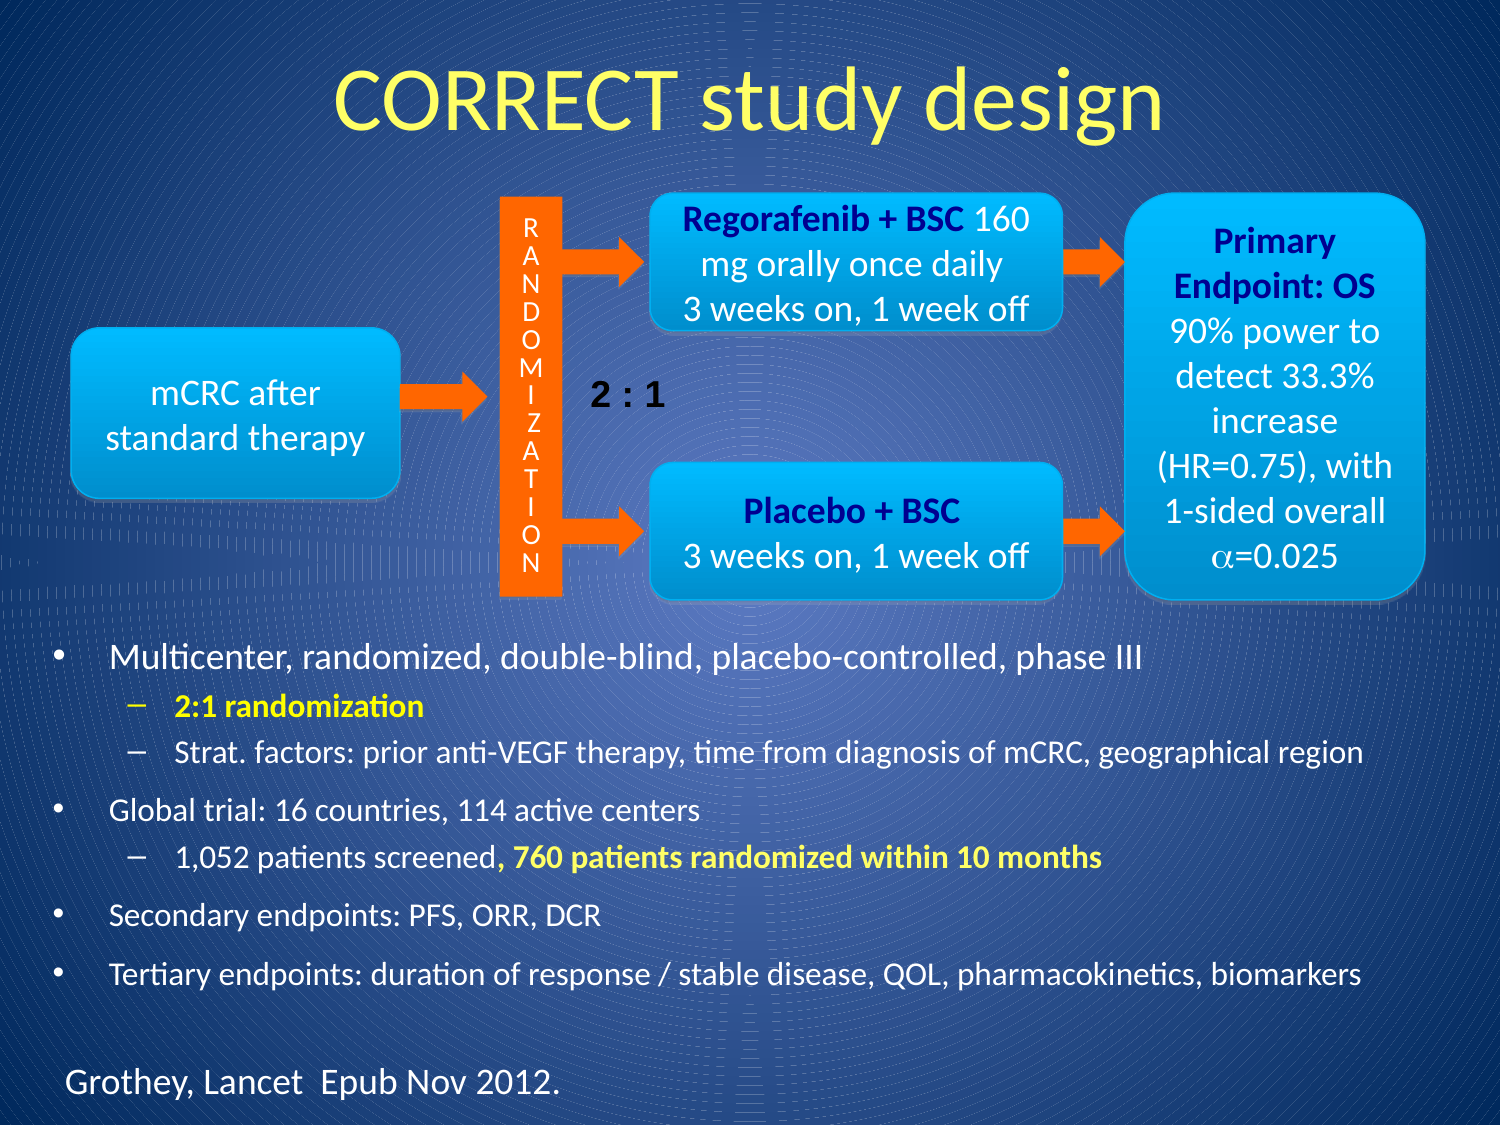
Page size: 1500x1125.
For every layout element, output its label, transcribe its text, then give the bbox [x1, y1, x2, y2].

text_box Grothey, Lancet Epub Nov 2012. [50, 1049, 625, 1110]
text_box [1063, 506, 1125, 557]
text_box Placebo + BSC 3 weeks on, 1 week off [650, 462, 1063, 600]
list Multicenter, randomized, double-blind, placebo-controlled, phase III 2:1 randomization Strat. factors: prior anti-VEGF therapy, time from diagnosis of mCRC, geographical region Global trial: 16 countries, 114 active centers 1,052 patients screened, 760 patients randomized within 10 months Secondary endpoints: PFS, ORR, DCR Tertiary endpoints: duration of response / stable disease, QOL, pharmacokinetics, biomarkers [37, 624, 1500, 1025]
text_box Regorafenib + BSC 160 mg orally once daily 3 weeks on, 1 week off [650, 193, 1063, 331]
text_box R ANDOM I Z A T I ON [499, 196, 563, 597]
title CORRECT study design [37, 24, 1463, 163]
text_box [1063, 236, 1125, 288]
text_box 2 : 1 [575, 362, 681, 423]
text_box Primary Endpoint: OS 90% power to detect 33.3% increase (HR=0.75), with 1-sided overall a=0.025 [1124, 193, 1425, 600]
text_box [399, 371, 488, 422]
text_box [563, 236, 645, 288]
text_box [563, 506, 645, 557]
text_box mCRC after standard therapy [71, 327, 400, 499]
